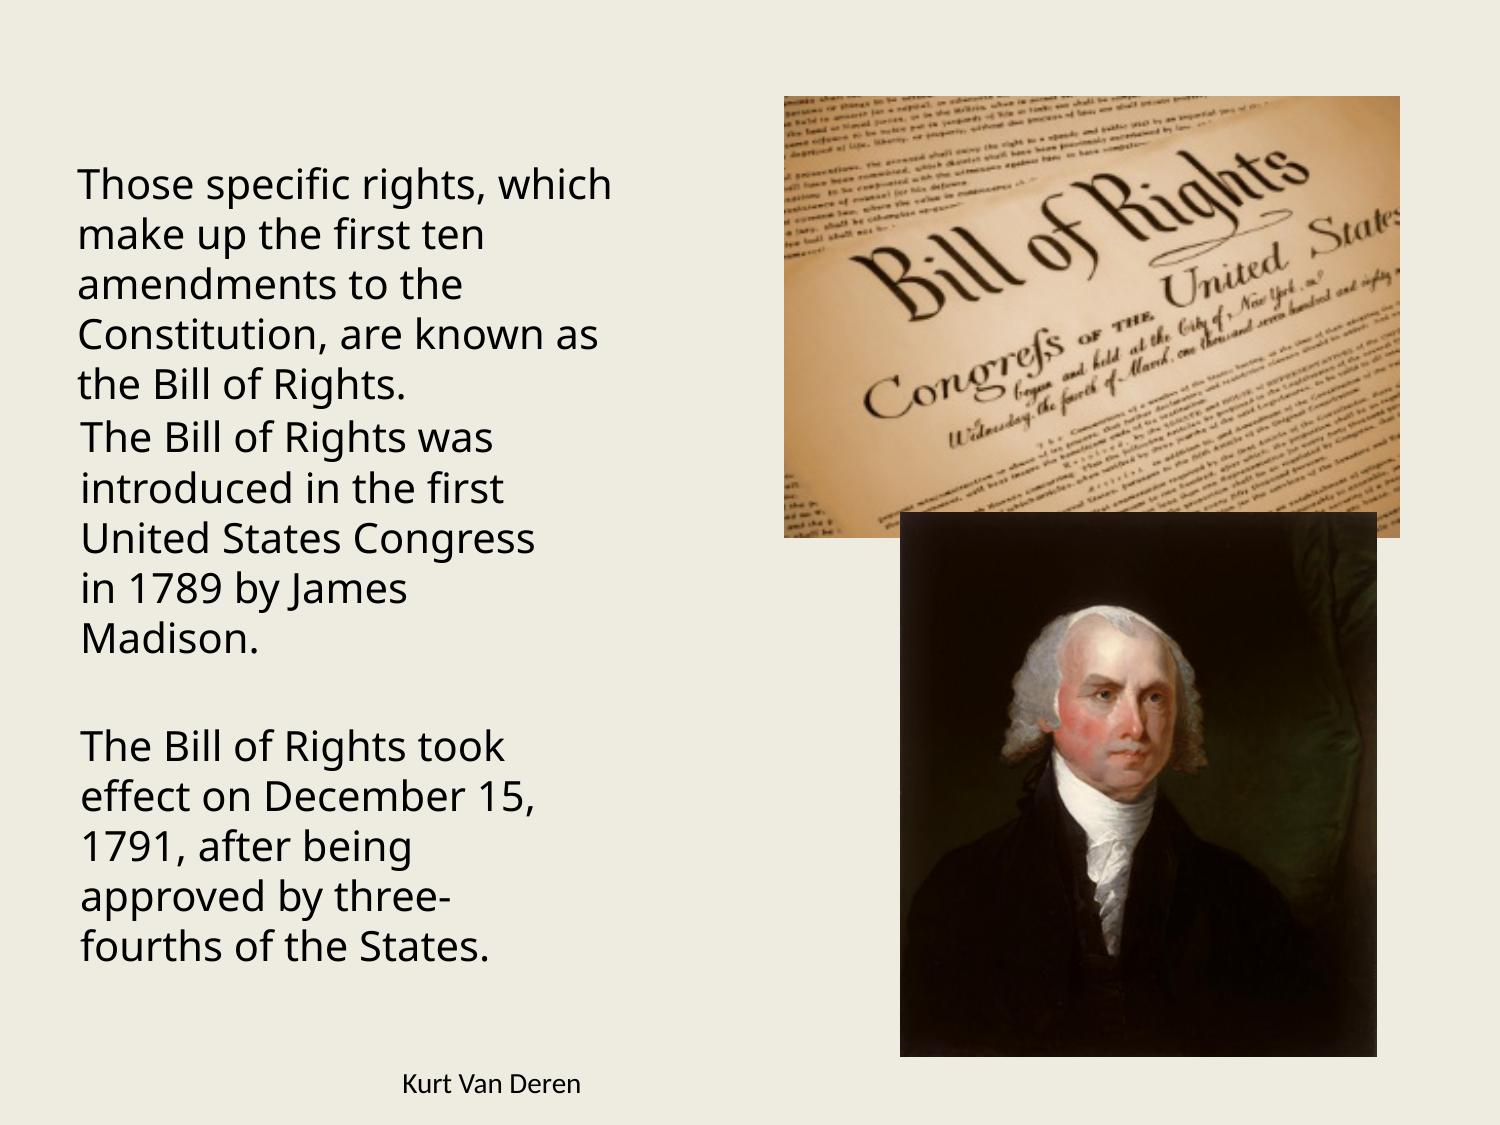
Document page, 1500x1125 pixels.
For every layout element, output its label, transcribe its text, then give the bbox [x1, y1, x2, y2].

text_box The Bill of Rights took effect on December 15, 1791, after being approved by three-fourths of the States. [65, 712, 575, 978]
text_box Kurt Van Deren [387, 1056, 688, 1107]
picture [784, 96, 1401, 1057]
text_box The Bill of Rights was introduced in the first United States Congress in 1789 by James Madison. [65, 403, 591, 669]
text_box Those specific rights, which make up the first ten amendments to the Constitution, are known as the Bill of Rights. [62, 149, 663, 415]
